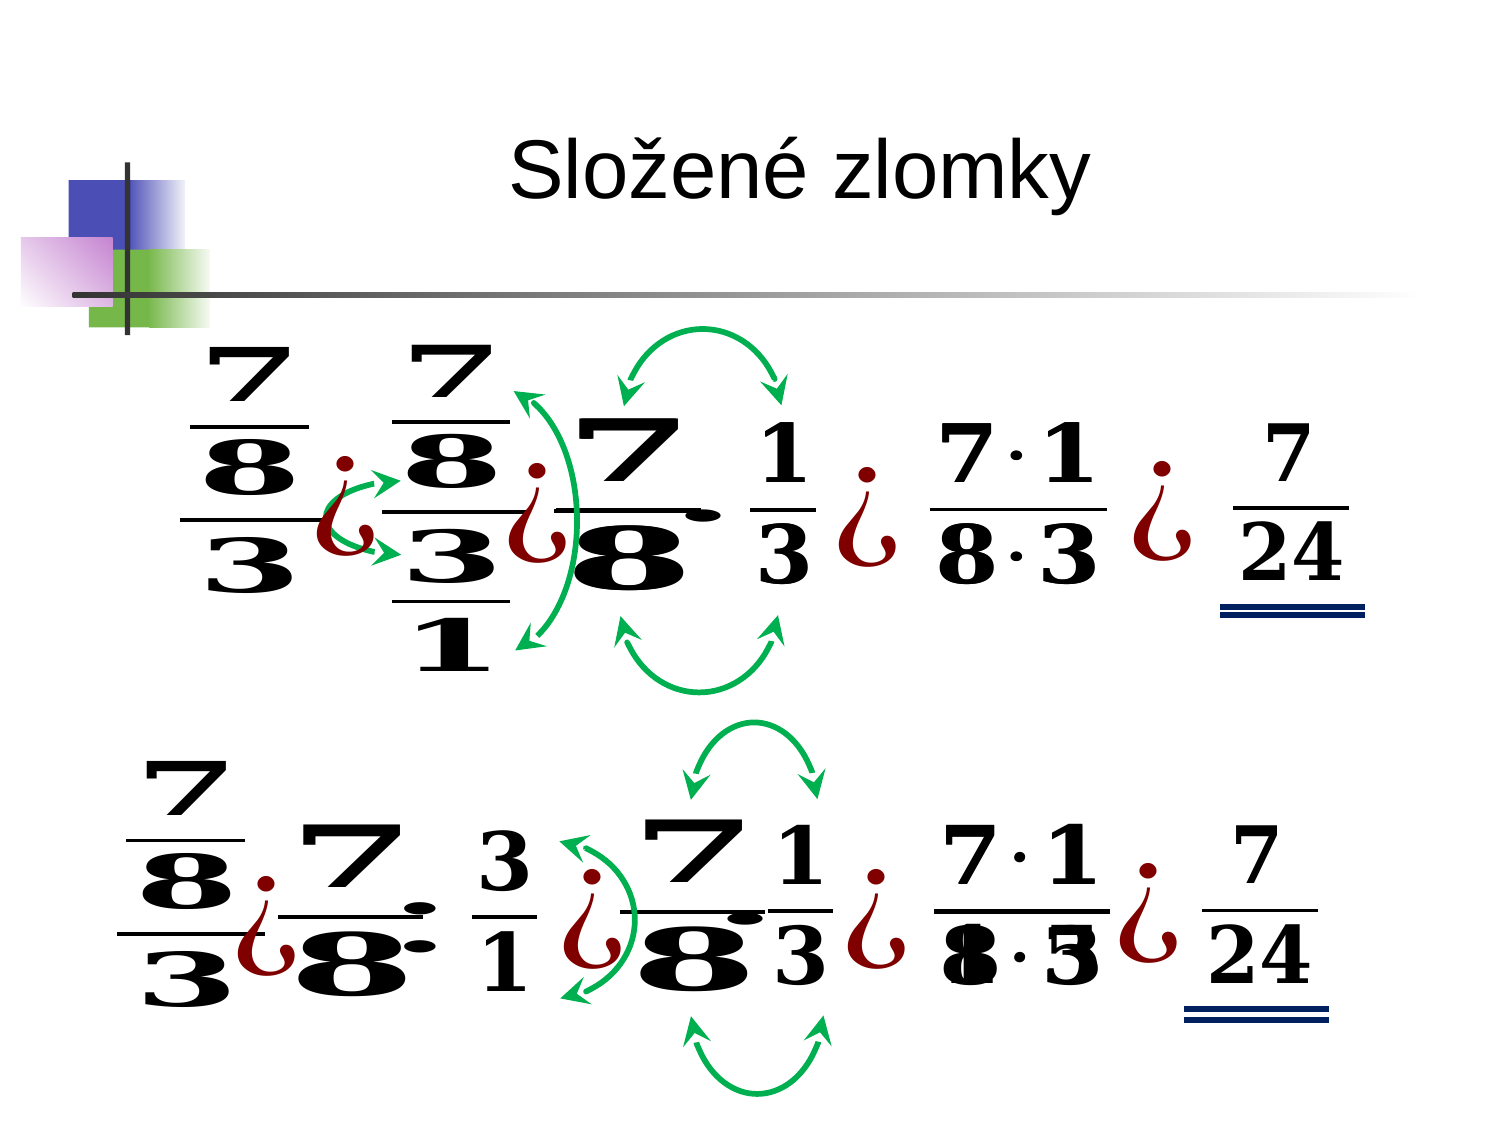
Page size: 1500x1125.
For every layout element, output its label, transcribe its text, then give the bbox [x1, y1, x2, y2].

text_box Složené zlomky [246, 107, 1354, 223]
text_box [615, 605, 784, 693]
text_box [496, 391, 578, 651]
text_box [618, 328, 787, 417]
text_box [331, 472, 407, 564]
text_box [684, 722, 825, 809]
text_box [684, 1006, 831, 1095]
text_box [549, 835, 635, 1004]
